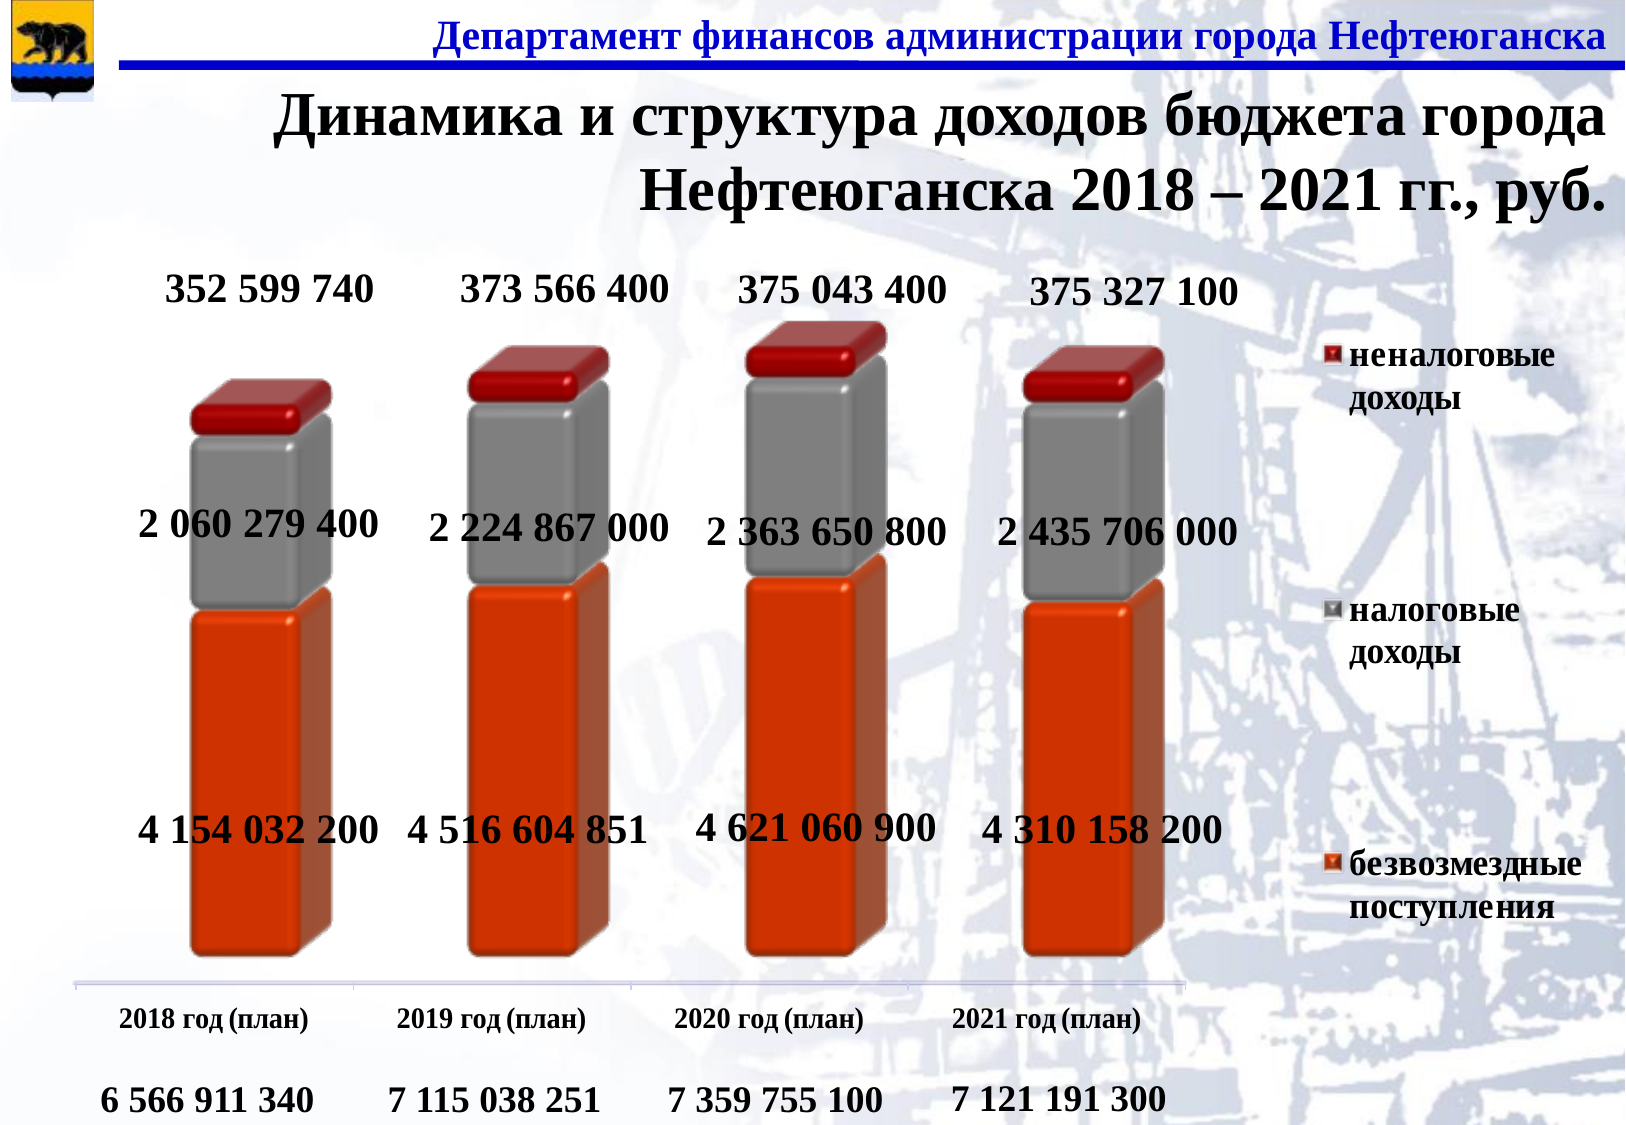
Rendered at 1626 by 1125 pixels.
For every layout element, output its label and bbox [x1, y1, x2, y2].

picture [0, 0, 1625, 1125]
text_box [27, 212, 1625, 1086]
